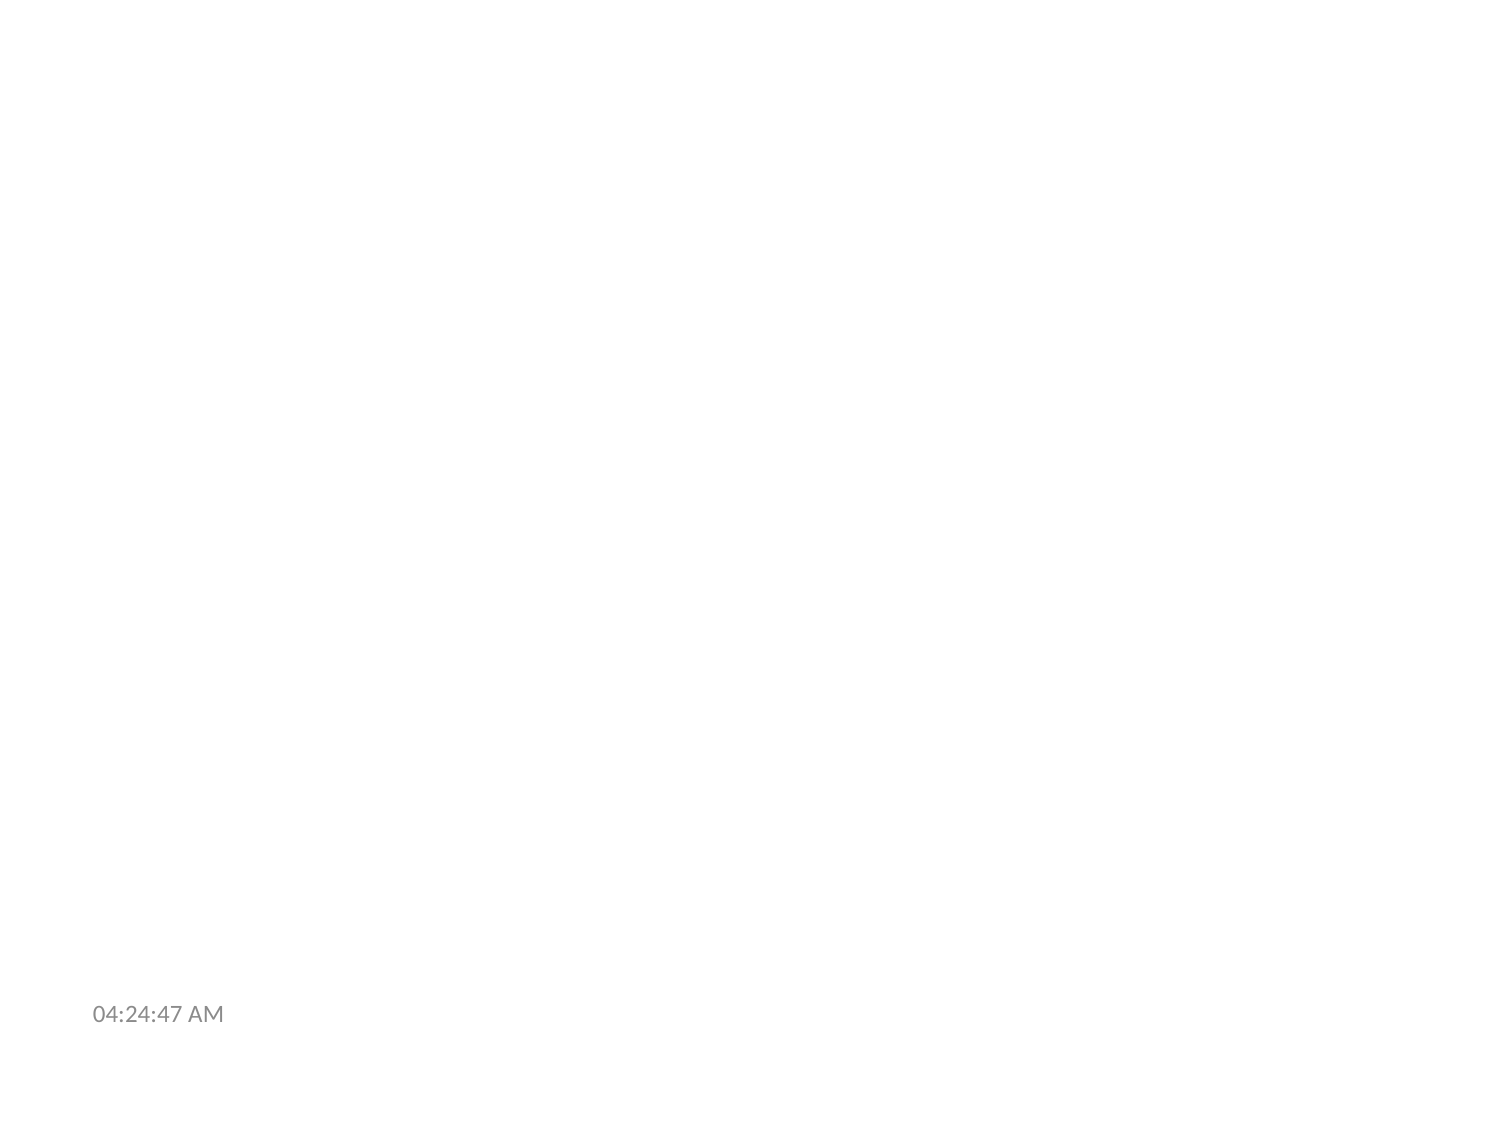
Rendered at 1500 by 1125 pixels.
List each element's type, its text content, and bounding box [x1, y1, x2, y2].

text_box 3:35:09 PM [77, 982, 428, 1043]
